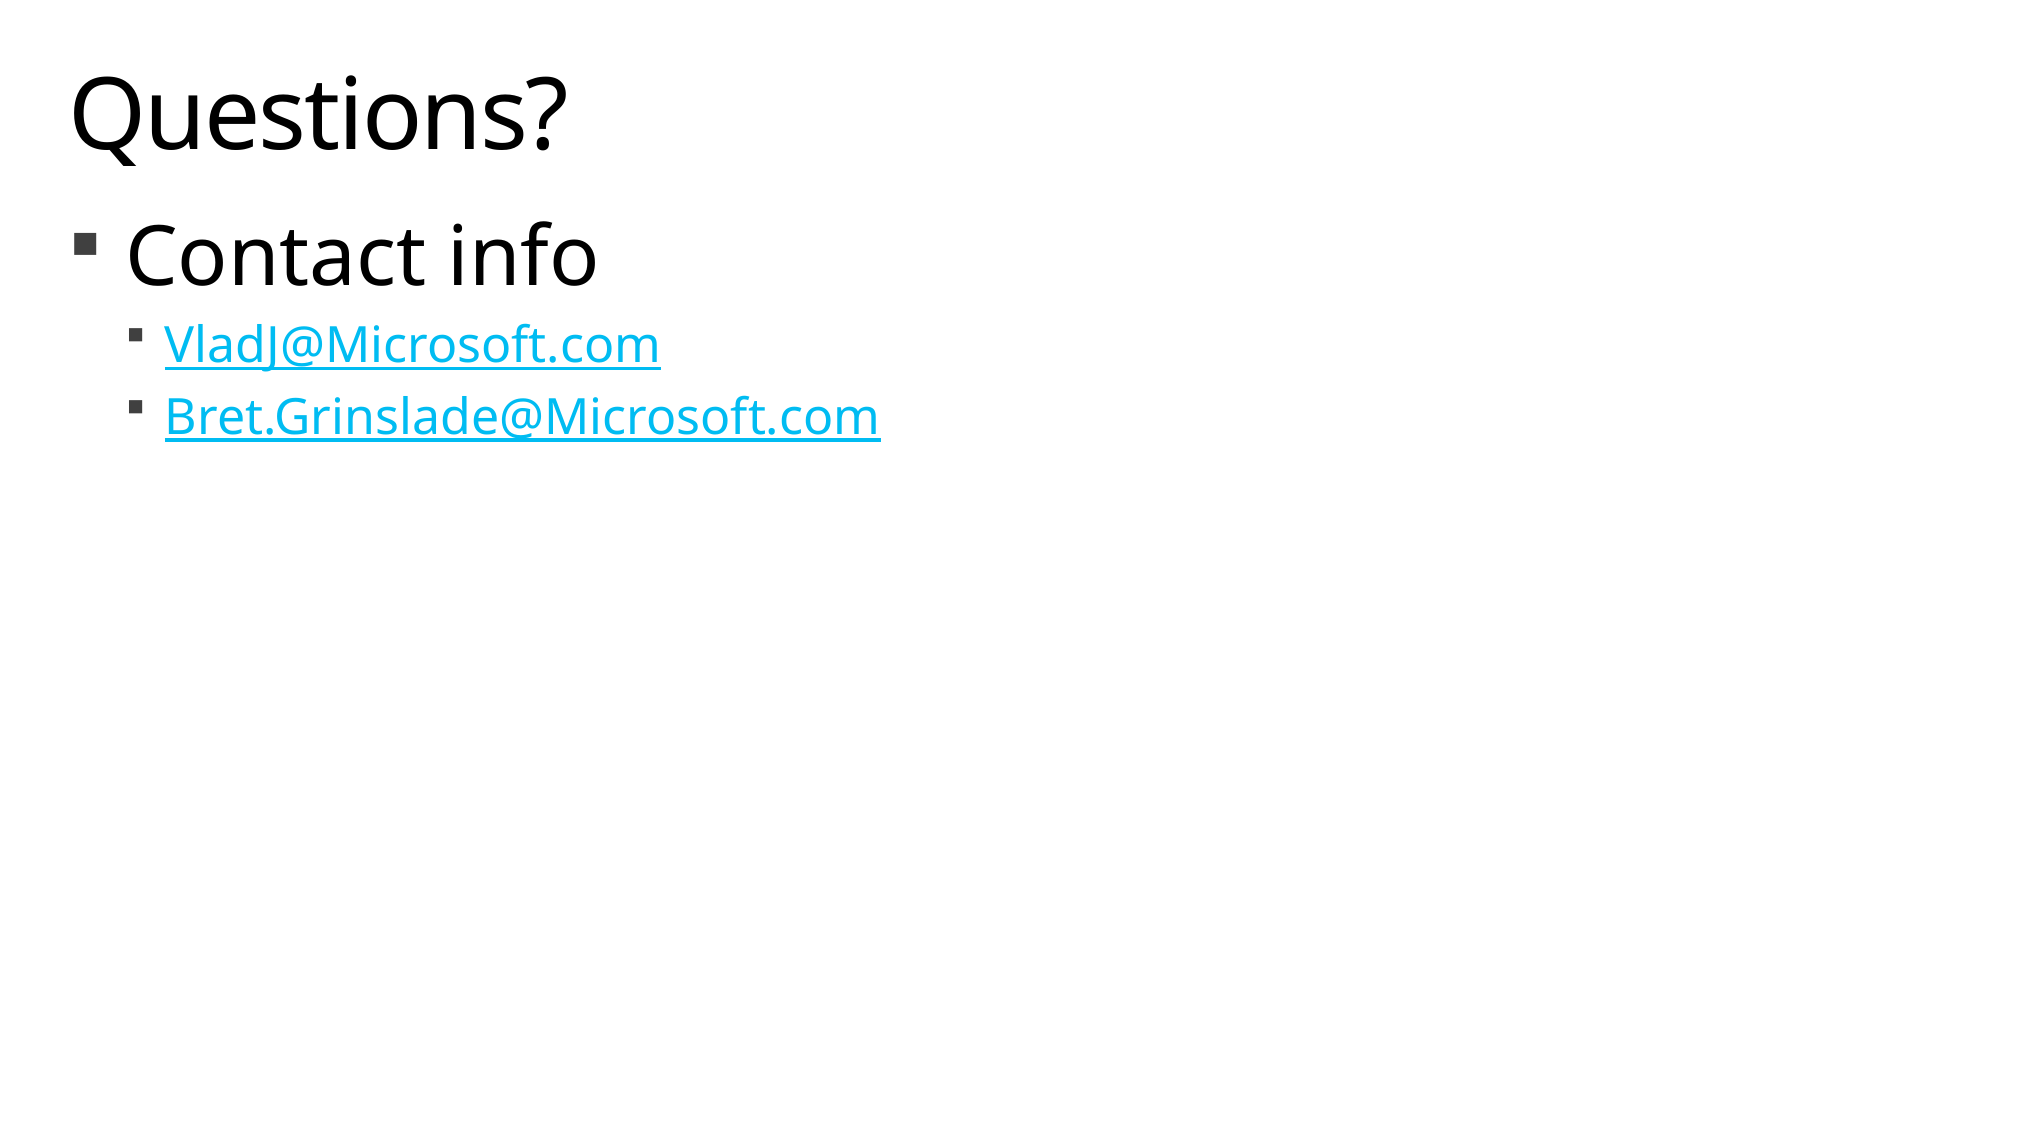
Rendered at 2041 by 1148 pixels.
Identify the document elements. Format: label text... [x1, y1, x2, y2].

list Contact info VladJ@Microsoft.com Bret.Grinslade@Microsoft.com [45, 199, 1996, 520]
title Questions? [45, 48, 1996, 199]
